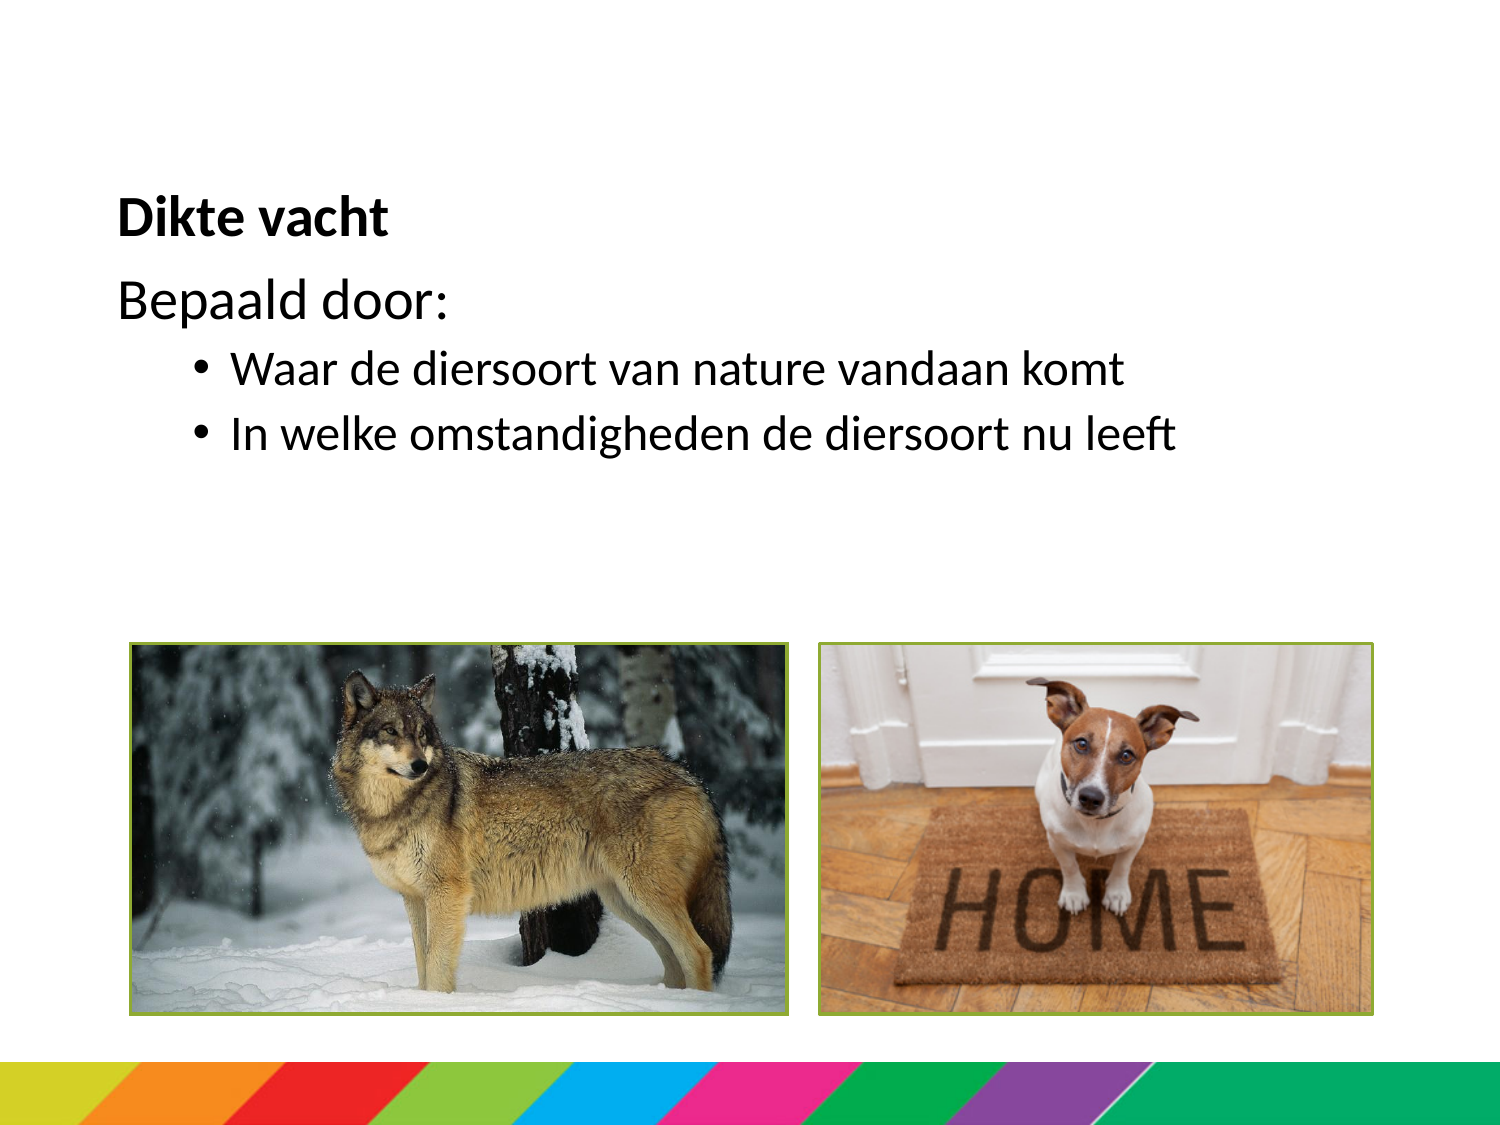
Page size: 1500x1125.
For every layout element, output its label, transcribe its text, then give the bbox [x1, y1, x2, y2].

picture [820, 645, 1372, 1013]
picture [656, 1062, 1500, 1125]
picture [0, 1062, 574, 1125]
list Dikte vacht Bepaald door: Waar de diersoort van nature vandaan komt In welke omstandigheden de diersoort nu leeft [102, 178, 1397, 893]
picture [131, 645, 786, 1013]
